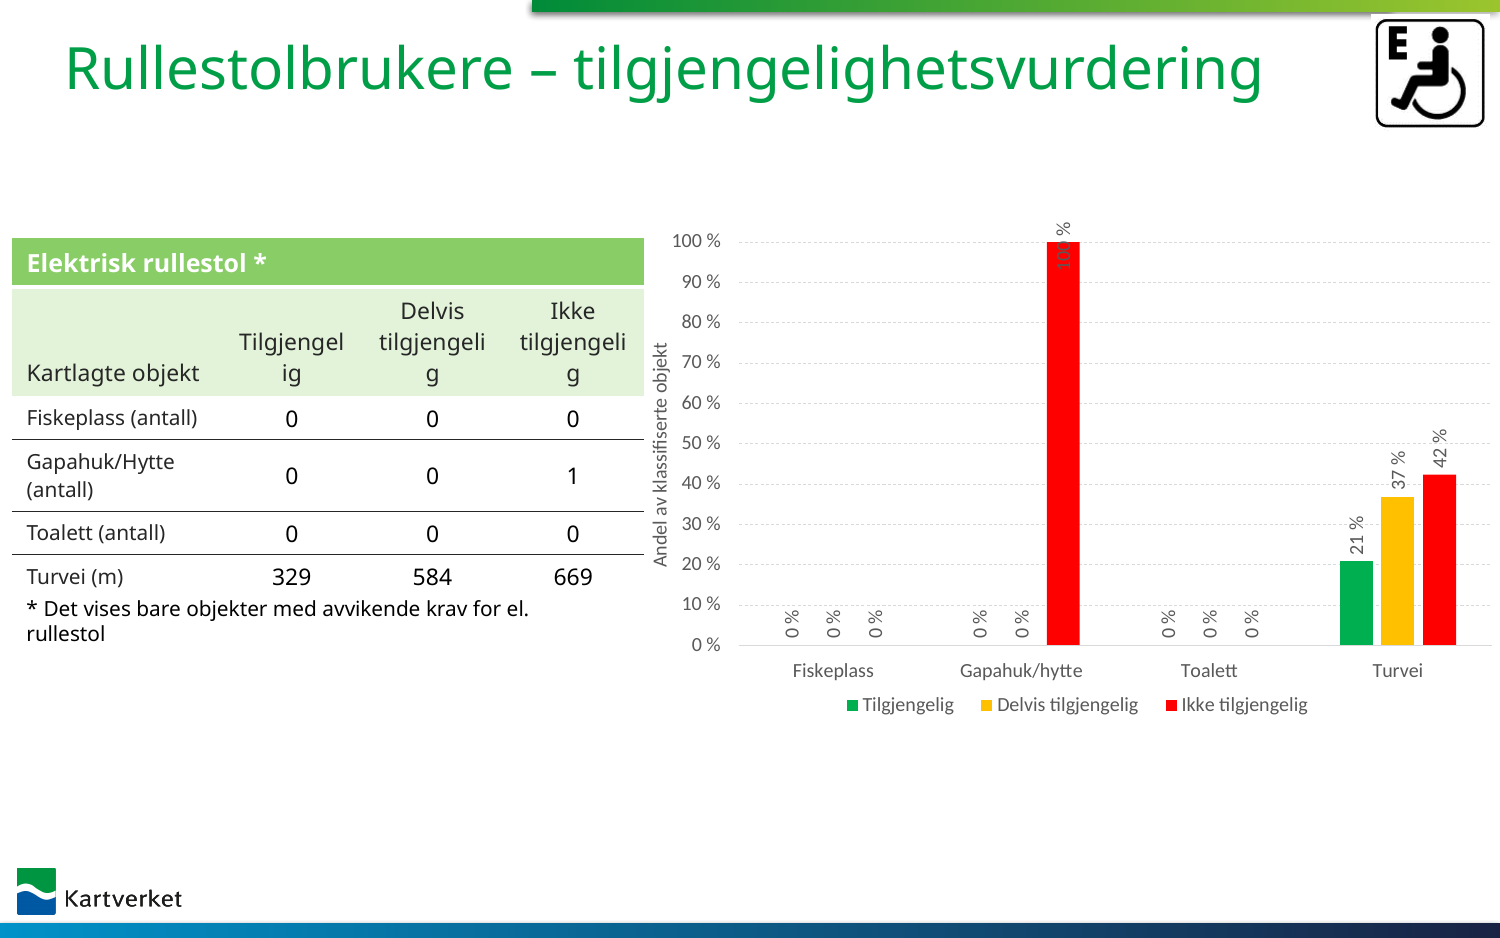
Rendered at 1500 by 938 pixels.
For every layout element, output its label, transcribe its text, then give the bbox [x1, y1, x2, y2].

table_cell Turvei (m) [12, 555, 222, 588]
table_cell 0 [503, 512, 638, 554]
table_cell 329 [222, 555, 362, 588]
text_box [1371, 13, 1491, 133]
table_cell Toalett (antall) [12, 512, 222, 554]
table_cell 0 [222, 440, 362, 511]
table_cell 0 [362, 396, 503, 439]
table_cell Kartlagte objekt [12, 289, 222, 396]
table_cell Delvis tilgjengelig [362, 289, 503, 396]
table_cell 0 [222, 396, 362, 439]
table_cell 584 [362, 555, 503, 588]
table_cell 0 [503, 396, 638, 439]
table_cell 1 [503, 440, 638, 511]
table_cell Gapahuk/Hytte (antall) [12, 440, 222, 511]
table_cell Tilgjengelig [222, 289, 362, 396]
table_cell 669 [503, 555, 638, 598]
table_cell Ikke tilgjengelig [503, 289, 638, 396]
text_box Rullestolbrukere – tilgjengelighetsvurdering [49, 12, 1372, 109]
table_cell 0 [362, 440, 503, 511]
table_cell Fiskeplass (antall) [12, 396, 222, 439]
table_cell 0 [222, 512, 362, 554]
table_cell 0 [362, 512, 503, 554]
text_box * Det vises bare objekter med avvikende krav for el. rullestol [11, 588, 597, 653]
table_header Elektrisk rullestol * [12, 238, 638, 285]
picture [643, 218, 1500, 728]
